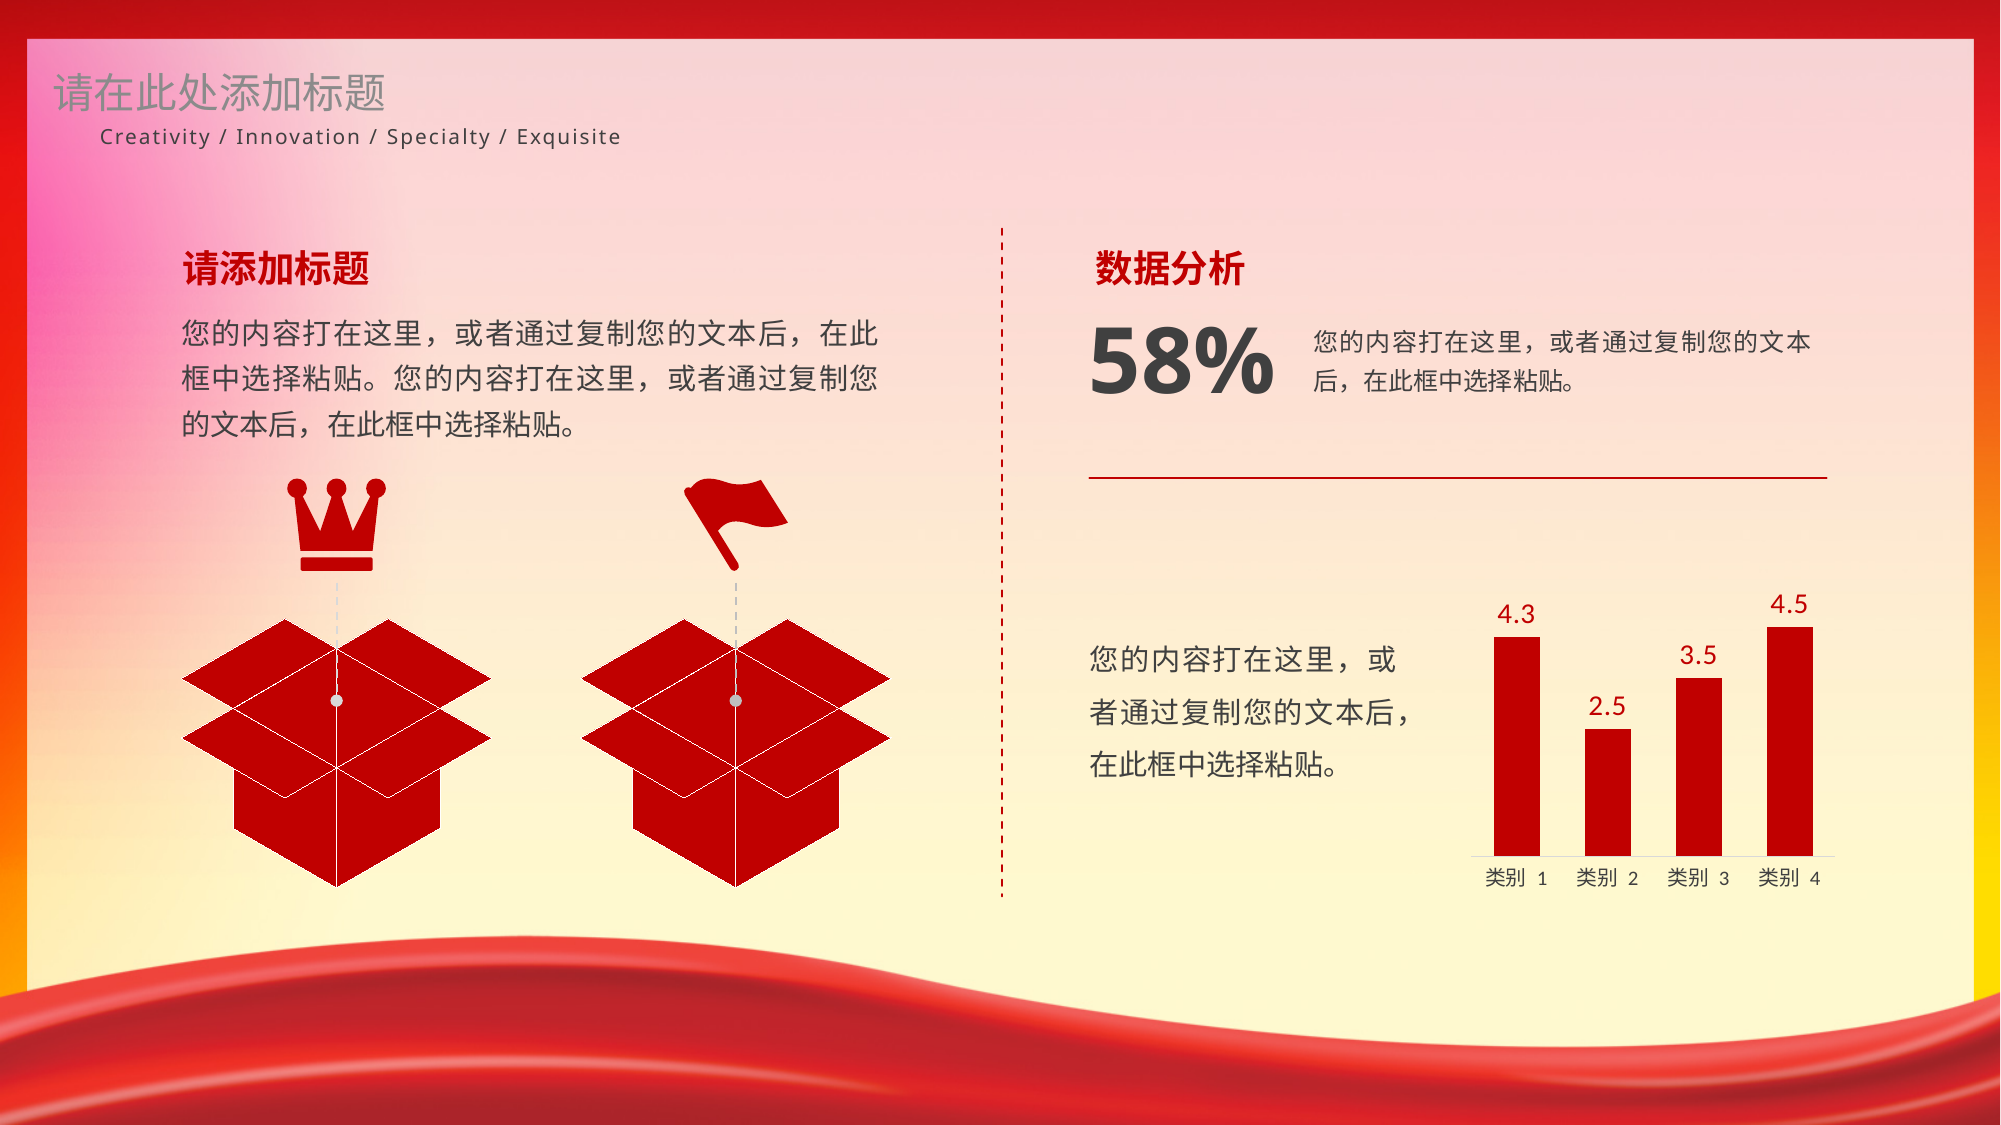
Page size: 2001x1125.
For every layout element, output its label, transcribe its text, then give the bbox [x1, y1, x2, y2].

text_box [181, 618, 492, 888]
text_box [580, 618, 892, 888]
text_box 您的内容打在这里，或者通过复制您的文本后，在此框中选择粘贴。 [1074, 616, 1412, 789]
text_box [287, 478, 386, 551]
picture [0, 0, 2001, 1125]
chart [1463, 591, 1844, 898]
text_box 58% [1073, 294, 1292, 419]
text_box 数据分析 [1081, 237, 1261, 294]
list 请在此处添加标题 [37, 58, 638, 156]
text_box 您的内容打在这里，或者通过复制您的文本后，在此框中选择粘贴。 [1298, 310, 1827, 403]
text_box [684, 478, 788, 571]
text_box [300, 557, 373, 571]
text_box Creativity / Innovation / Specialty / Exquisite [85, 116, 851, 156]
text_box 您的内容打在这里，或者通过复制您的文本后，在此框中选择粘贴。您的内容打在这里，或者通过复制您的文本后，在此框中选择粘贴。 [166, 297, 894, 449]
text_box 请添加标题 [167, 237, 385, 298]
